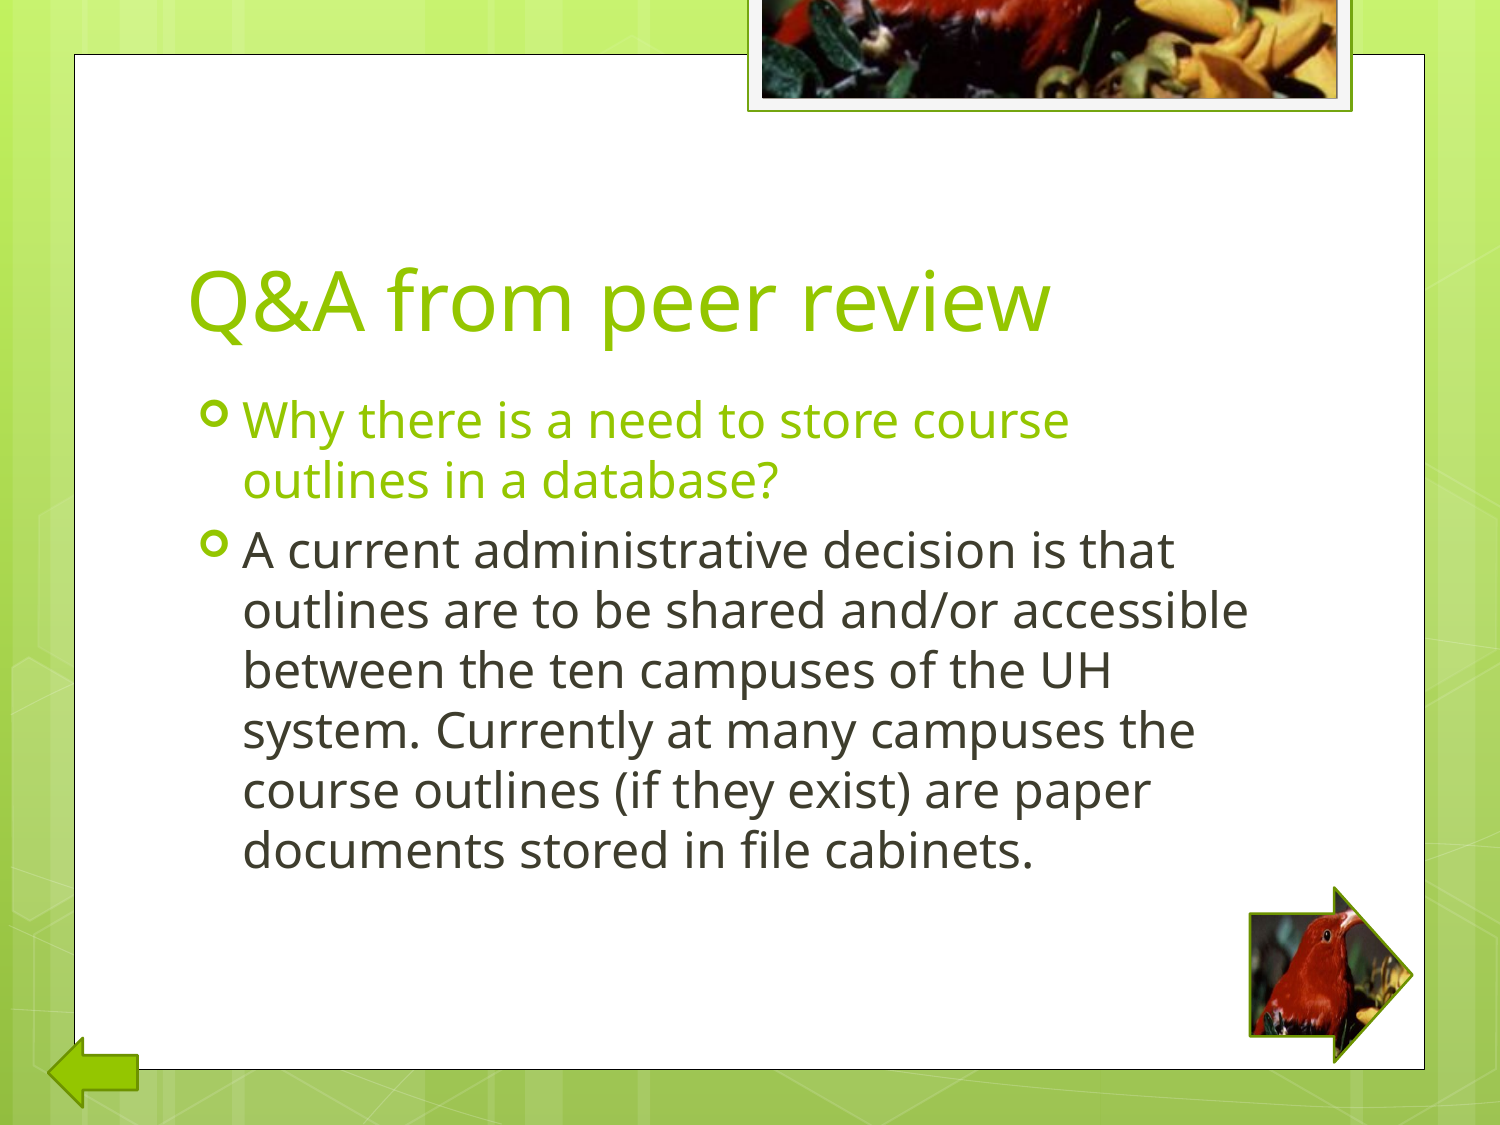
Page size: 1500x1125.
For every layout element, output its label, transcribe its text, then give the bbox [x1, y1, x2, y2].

list Why there is a need to store course outlines in a database? A current administrative decision is that outlines are to be shared and/or accessible between the ten campuses of the UH system. Currently at many campuses the course outlines (if they exist) are paper documents stored in file cabinets. [171, 381, 1283, 957]
text_box [1248, 886, 1414, 1064]
text_box [47, 1036, 139, 1109]
picture [762, 0, 1336, 99]
title Q&A from peer review [171, 168, 1324, 357]
